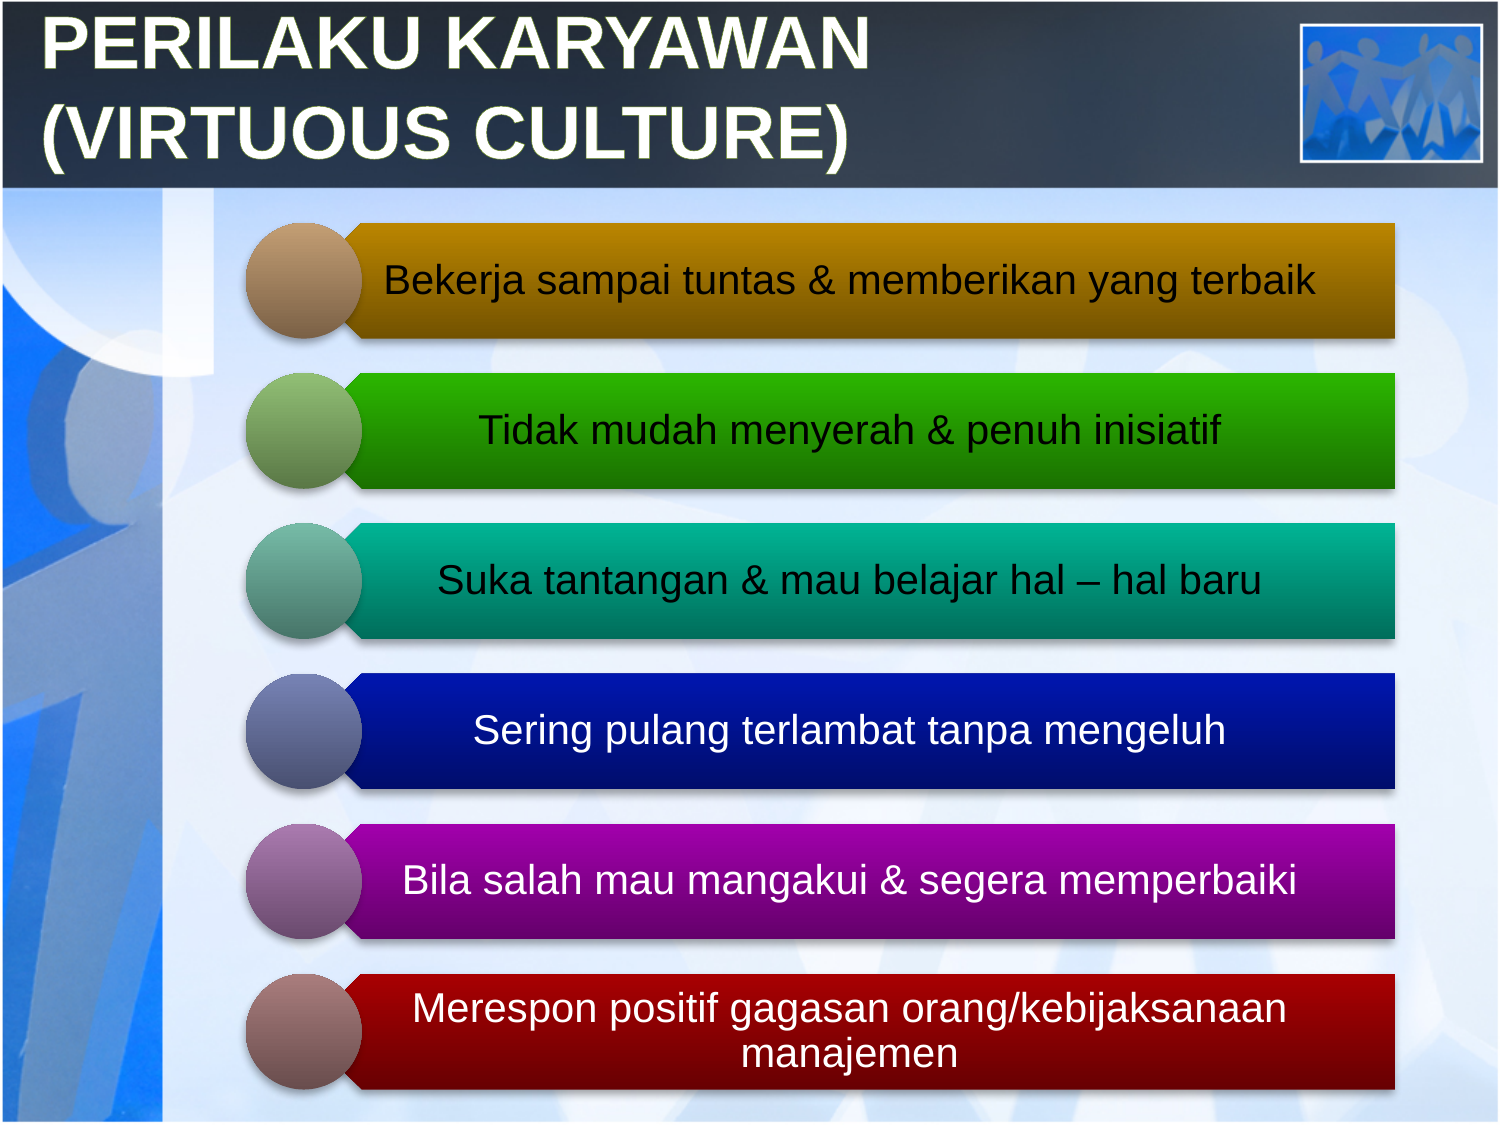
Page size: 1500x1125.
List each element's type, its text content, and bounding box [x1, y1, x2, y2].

title PERILAKU karyawan (virtuous culture) [24, 14, 1476, 153]
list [0, 222, 1500, 1090]
picture [0, 0, 1500, 222]
picture [0, 1090, 1500, 1125]
